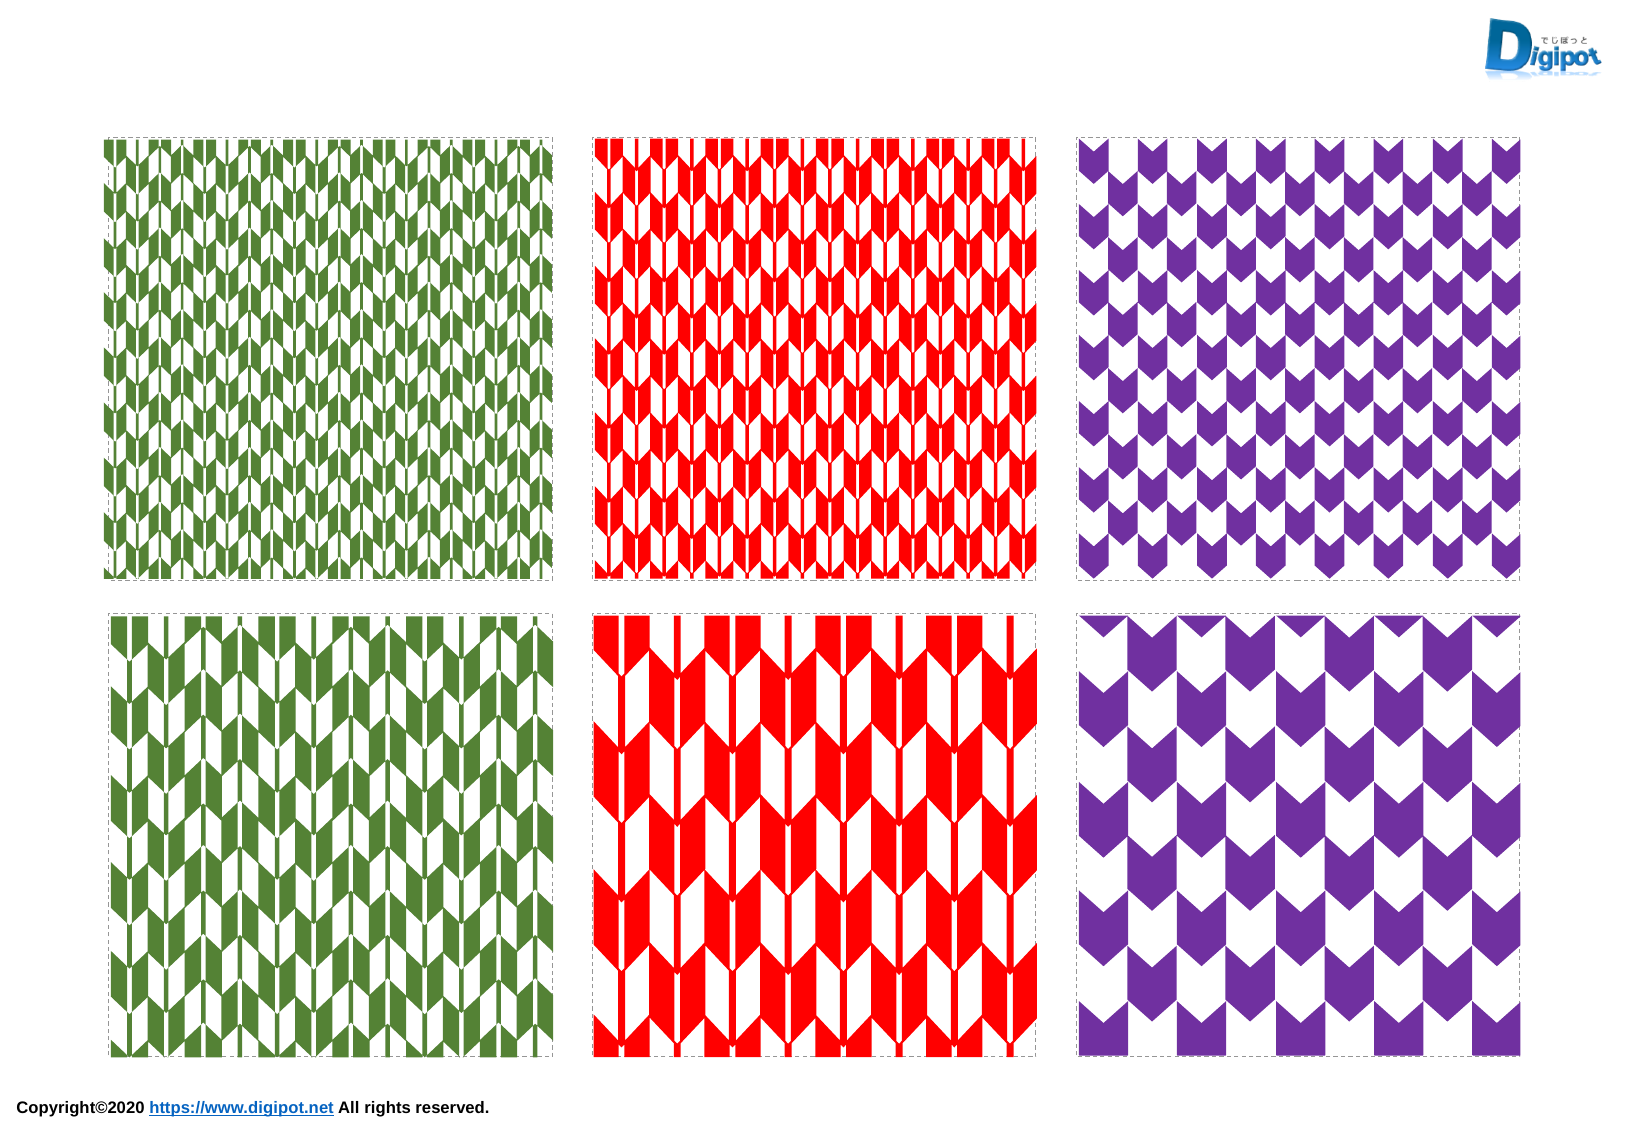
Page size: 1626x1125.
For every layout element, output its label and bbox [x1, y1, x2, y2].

text_box [1077, 136, 1522, 581]
text_box [1076, 613, 1522, 1057]
picture [1485, 18, 1602, 82]
text_box [102, 138, 554, 581]
text_box [592, 614, 1038, 1059]
text_box [593, 137, 1038, 580]
text_box [109, 615, 555, 1059]
